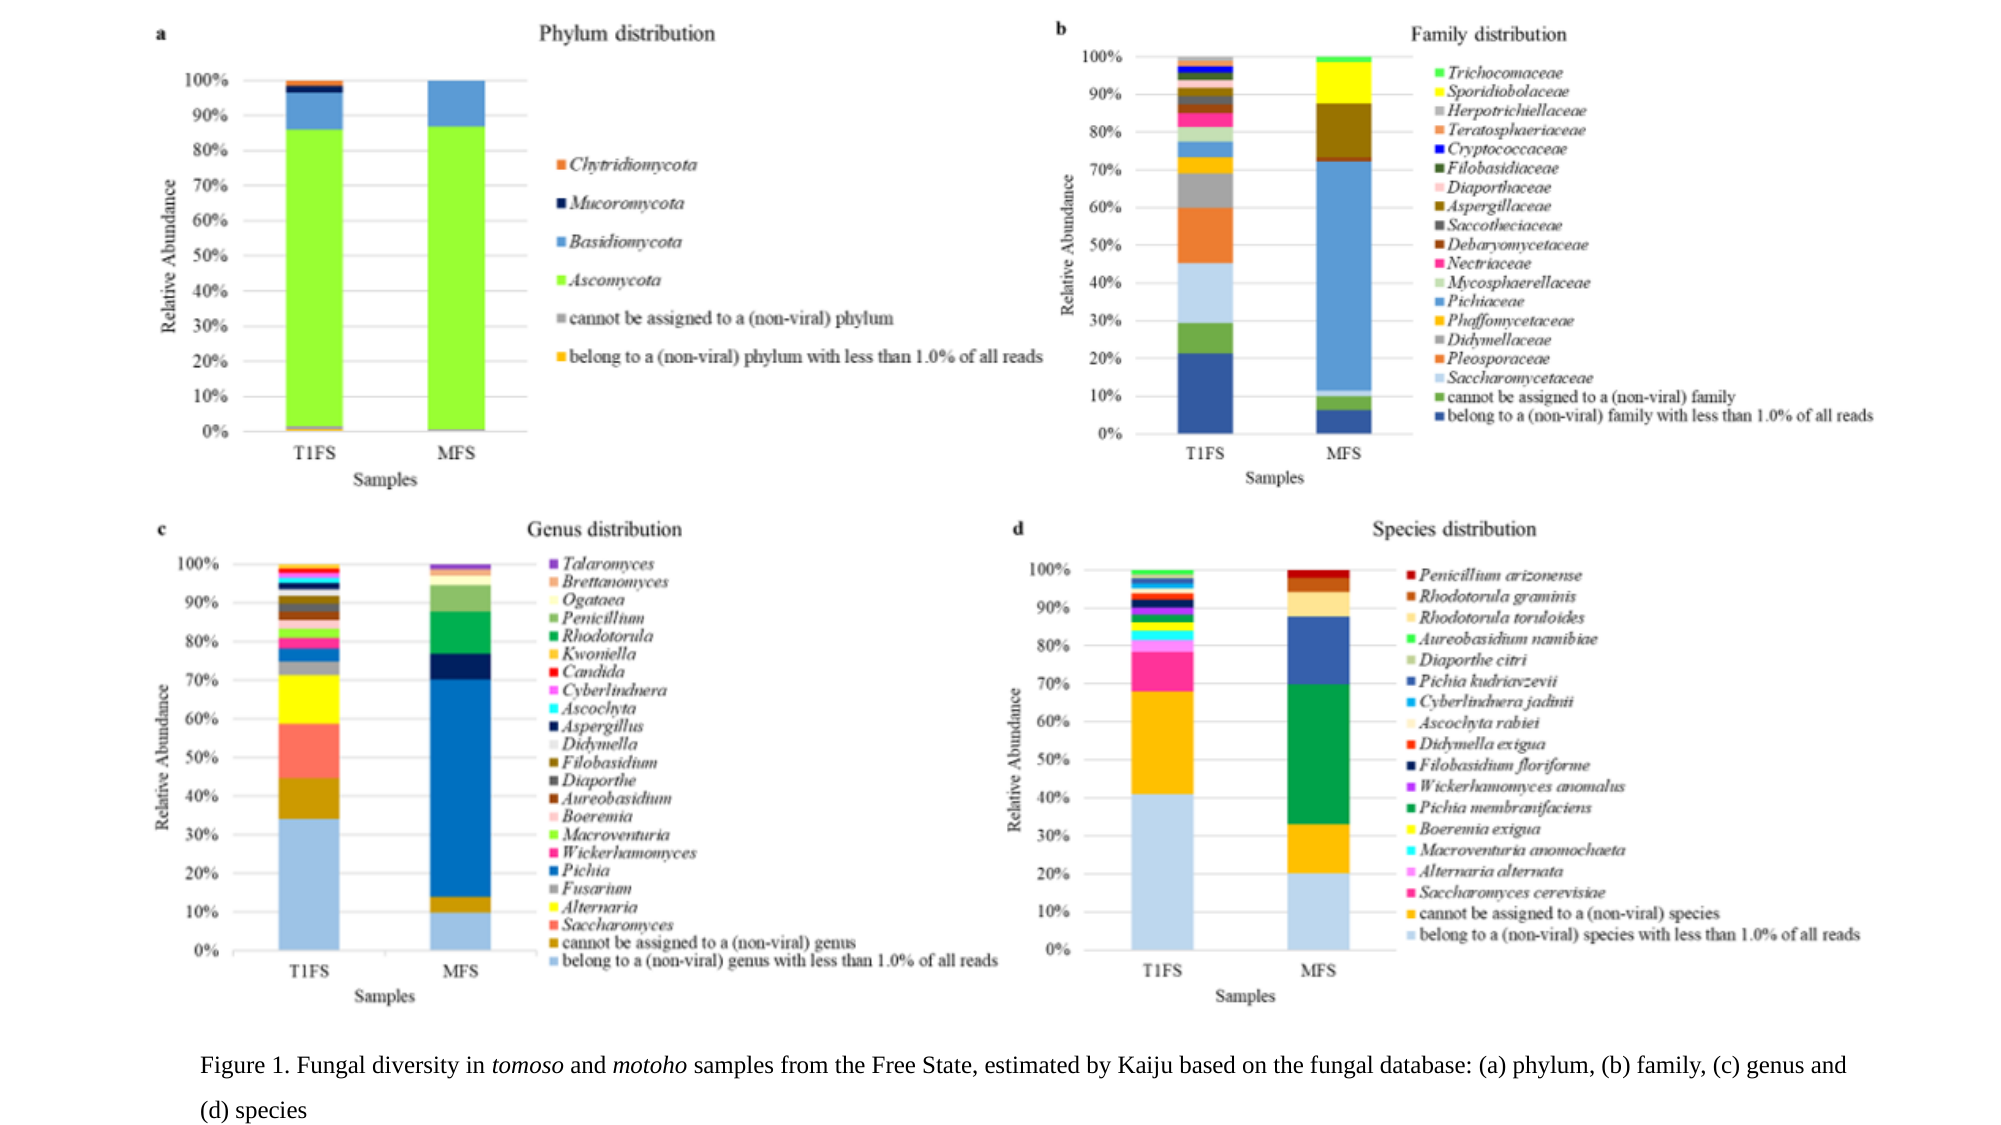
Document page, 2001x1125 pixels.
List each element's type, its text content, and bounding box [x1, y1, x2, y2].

text_box Figure 1. Fungal diversity in tomoso and motoho samples from the Free State, estimated by Kaiju based on the fungal database: (a) phylum, (b) family, (c) genus and (d) species [185, 1031, 1870, 1125]
picture [112, 0, 1949, 1031]
